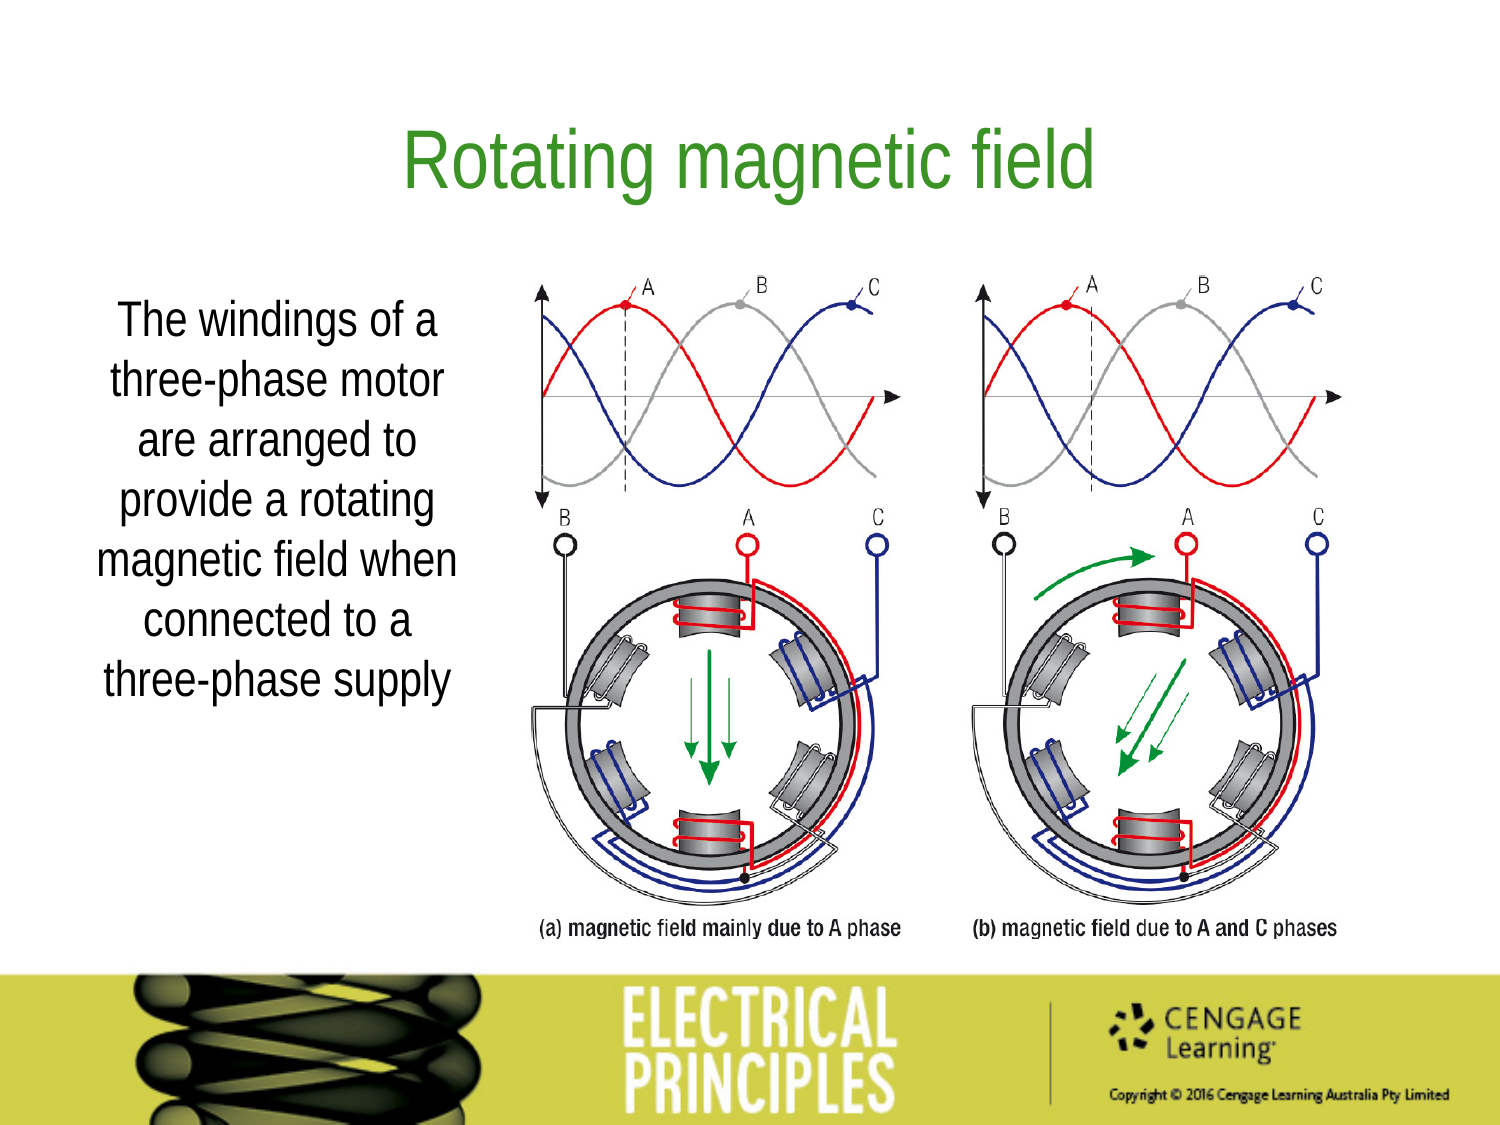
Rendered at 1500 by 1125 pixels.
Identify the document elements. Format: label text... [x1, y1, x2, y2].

picture [0, 207, 1500, 1125]
title Rotating magnetic field [0, 0, 1500, 207]
text_box The windings of a three-phase motor are arranged to provide a rotating magnetic field when connected to a three-phase supply [76, 278, 479, 714]
